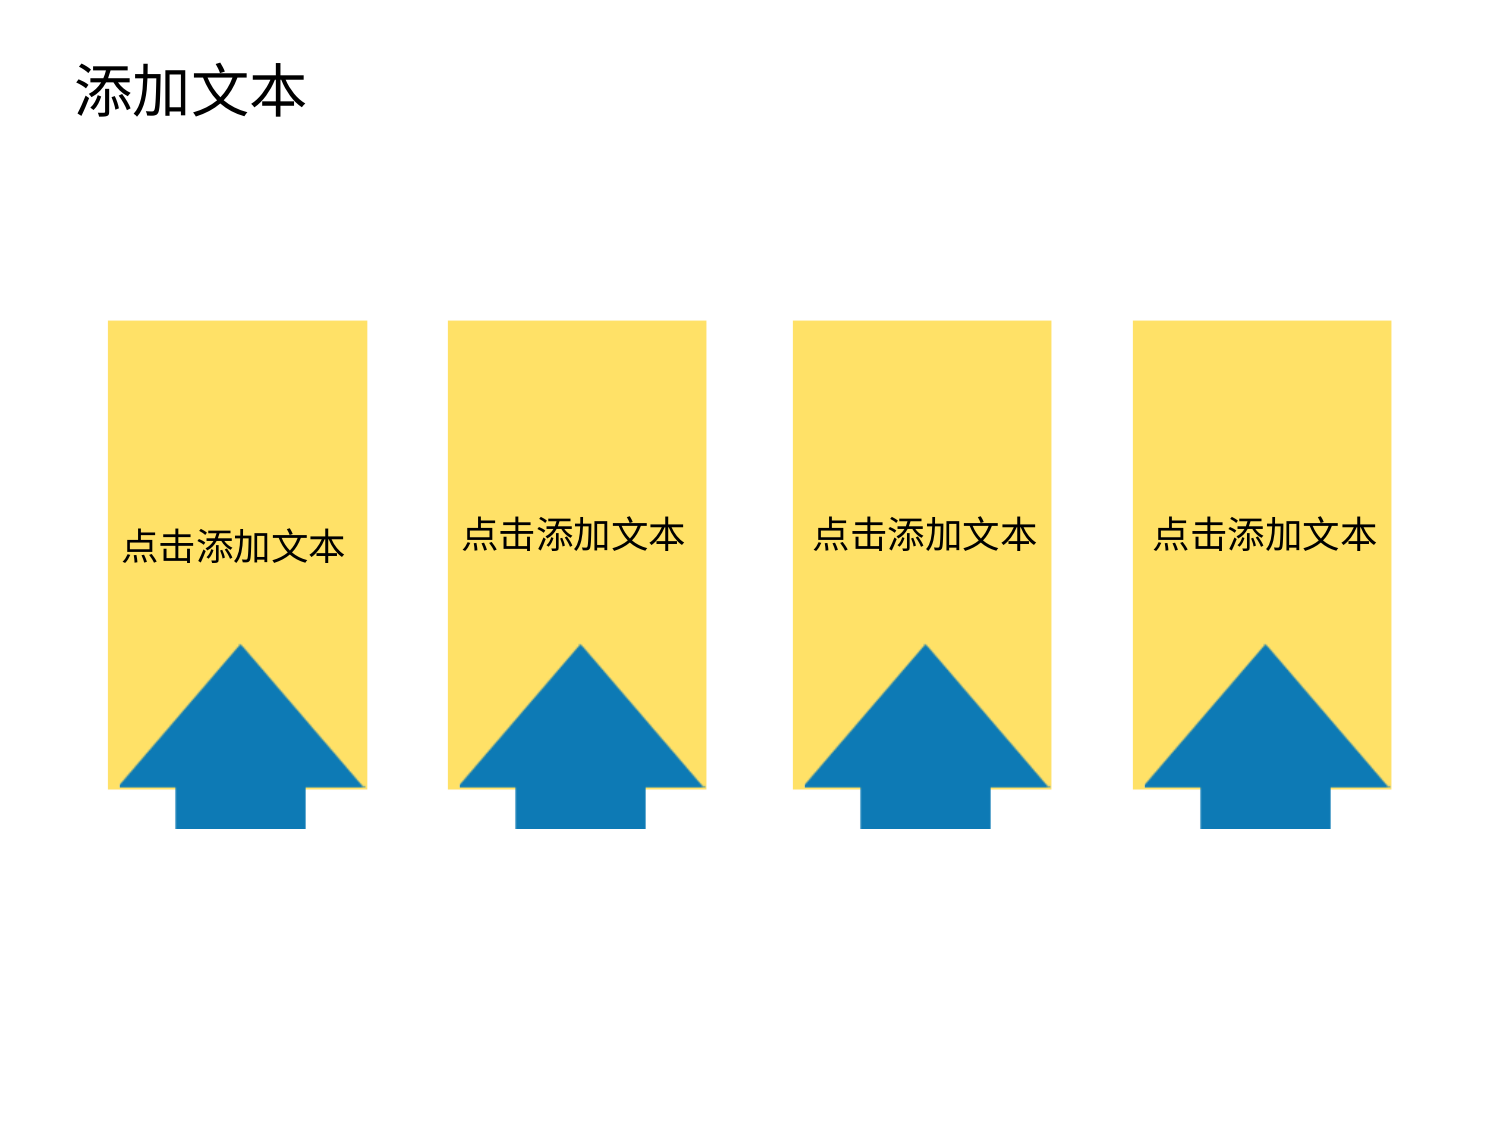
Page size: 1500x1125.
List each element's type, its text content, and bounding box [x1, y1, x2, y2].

picture [771, 281, 1091, 831]
picture [1110, 281, 1430, 831]
picture [426, 281, 746, 831]
text_box 添加文本 [60, 46, 323, 132]
picture [86, 281, 406, 831]
